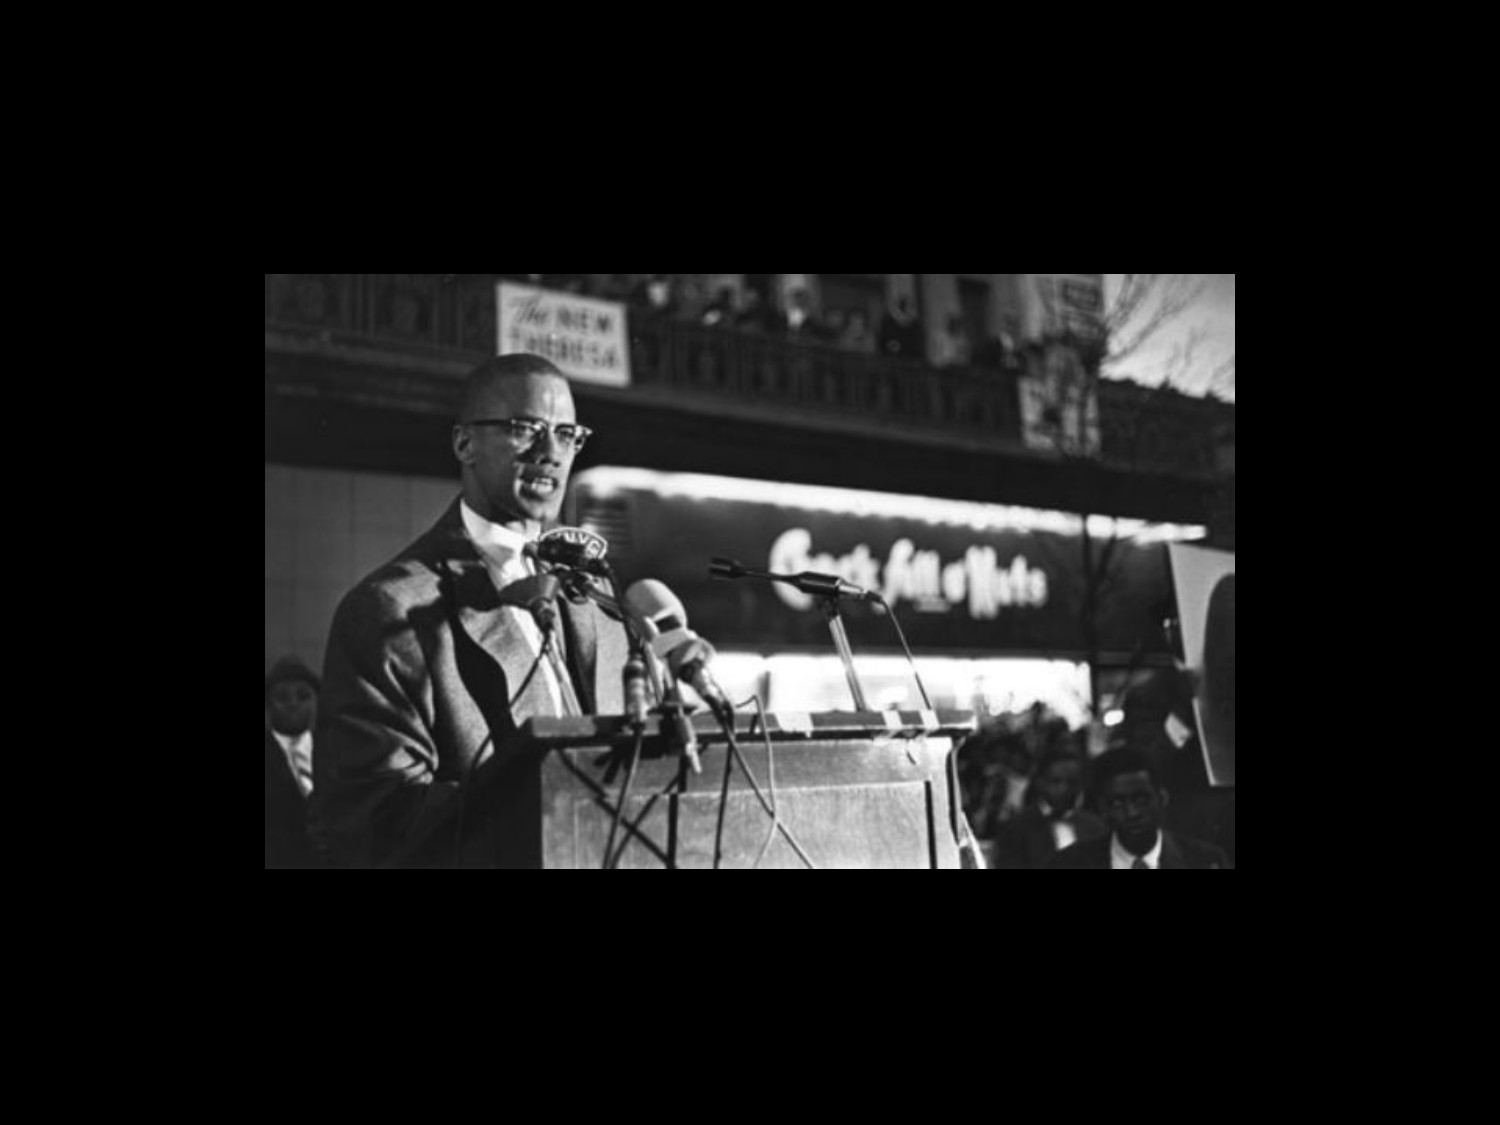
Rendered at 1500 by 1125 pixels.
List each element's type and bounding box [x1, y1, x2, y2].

picture [265, 274, 1235, 869]
